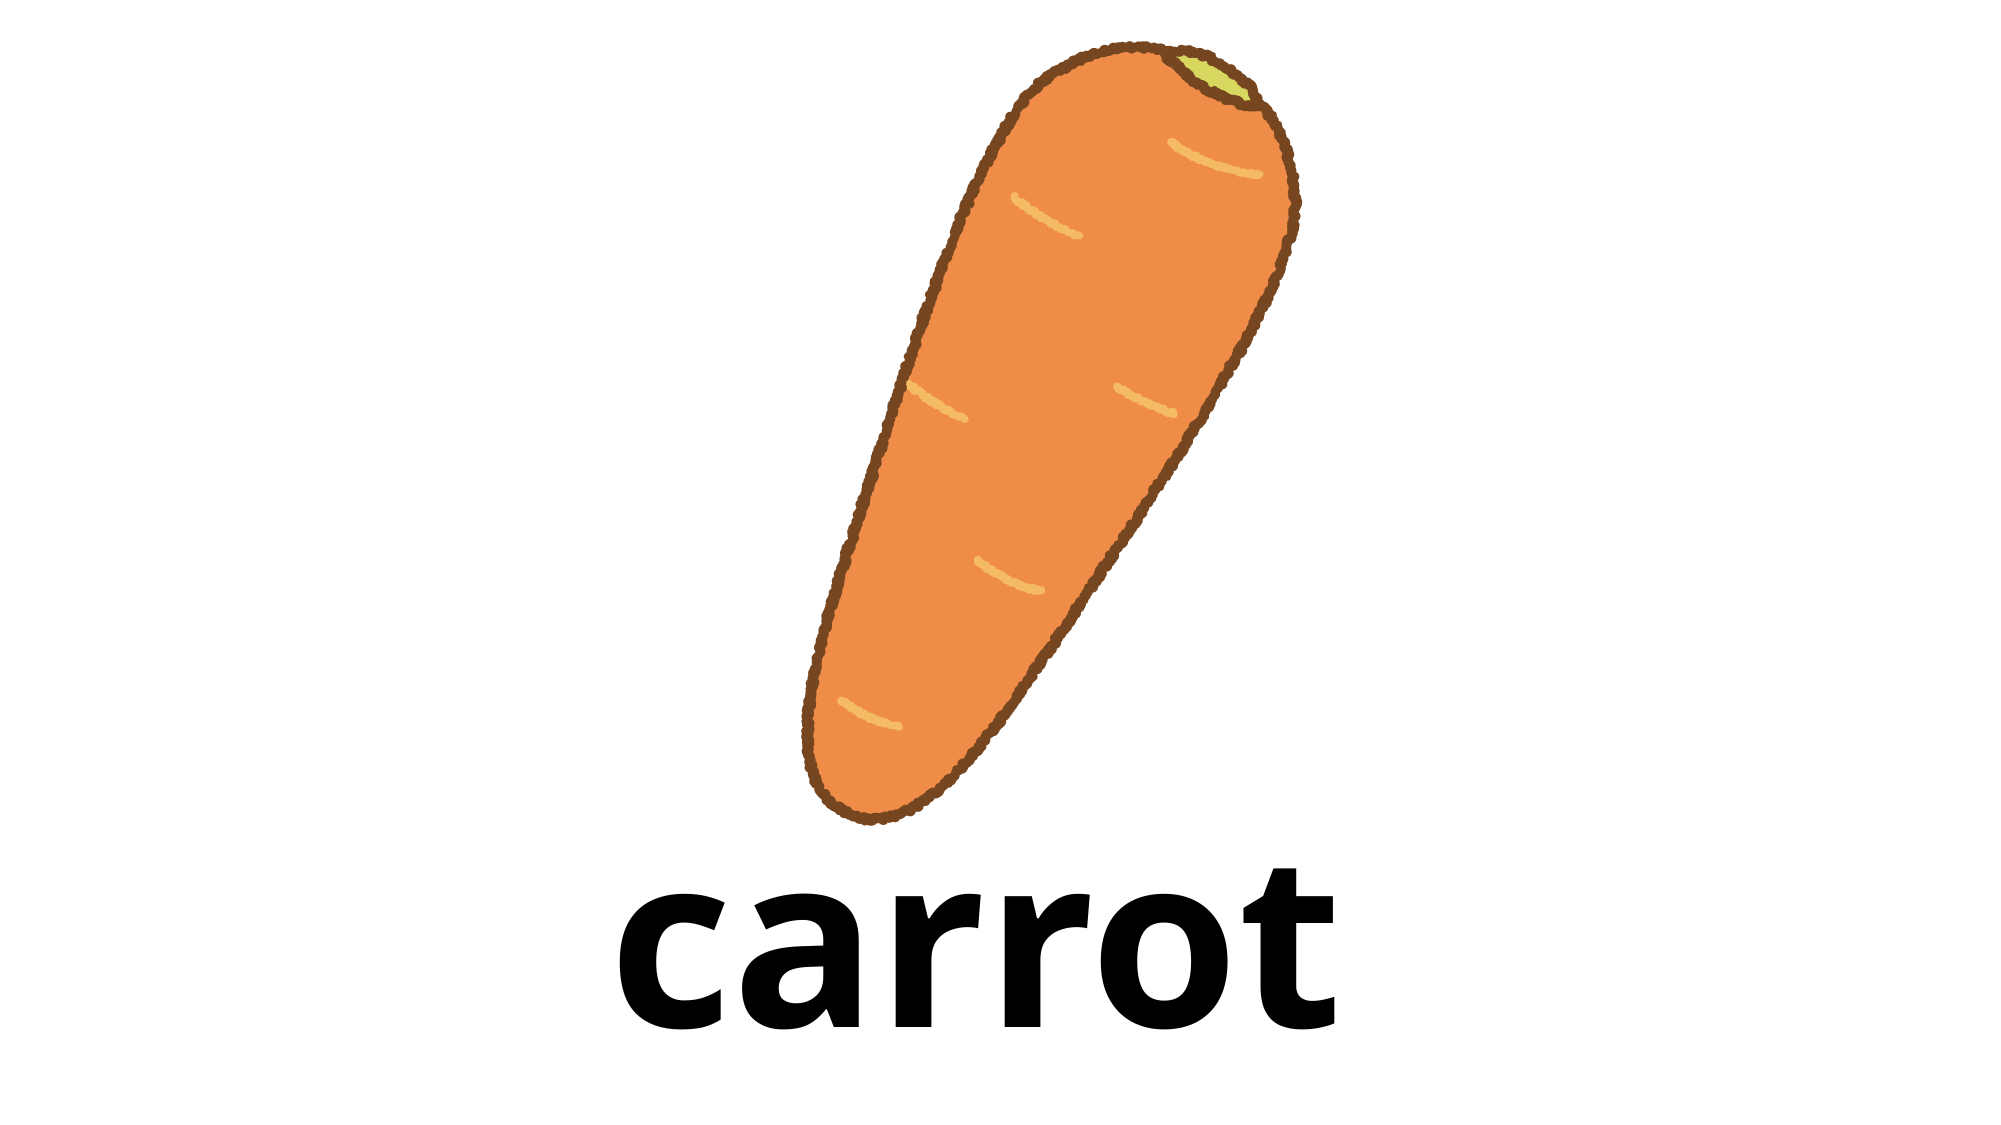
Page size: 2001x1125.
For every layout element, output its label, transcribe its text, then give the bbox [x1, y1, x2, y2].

picture [559, 0, 1544, 911]
text_box carrot [594, 911, 1358, 1083]
